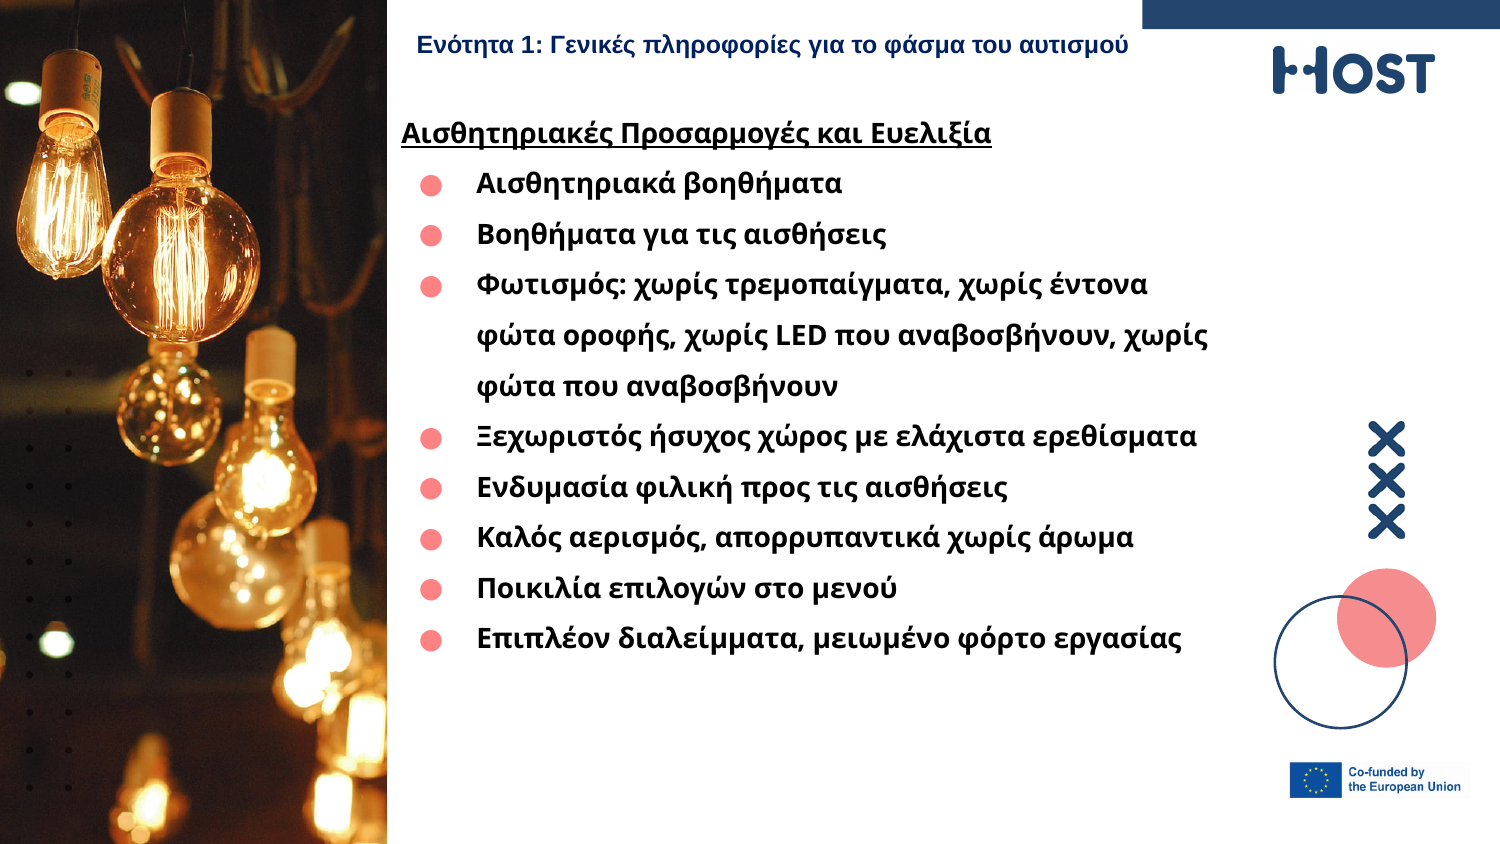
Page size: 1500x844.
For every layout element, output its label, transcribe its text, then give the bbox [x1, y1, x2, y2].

picture [1289, 761, 1471, 798]
text_box Αισθητηριακές Προσαρμογές και Ευελιξία Αισθητηριακά βοηθήματα Βοηθήματα για τις αισθήσεις Φωτισμός: χωρίς τρεμοπαίγματα, χωρίς έντονα φώτα οροφής, χωρίς LED που αναβοσβήνουν, χωρίς φώτα που αναβοσβήνουν Ξεχωριστός ήσυχος χώρος με ελάχιστα ερεθίσματα Ενδυμασία φιλική προς τις αισθήσεις Καλός αερισμός, απορρυπαντικά χωρίς άρωμα Ποικιλία επιλογών στο μενού Επιπλέον διαλείμματα, μειωμένο φόρτο εργασίας [390, 83, 1230, 816]
picture [1368, 421, 1405, 539]
picture [0, 0, 387, 844]
picture [1273, 46, 1435, 94]
text_box Ενότητα 1: Γενικές πληροφορίες για το φάσμα του αυτισμού [401, 10, 1270, 68]
